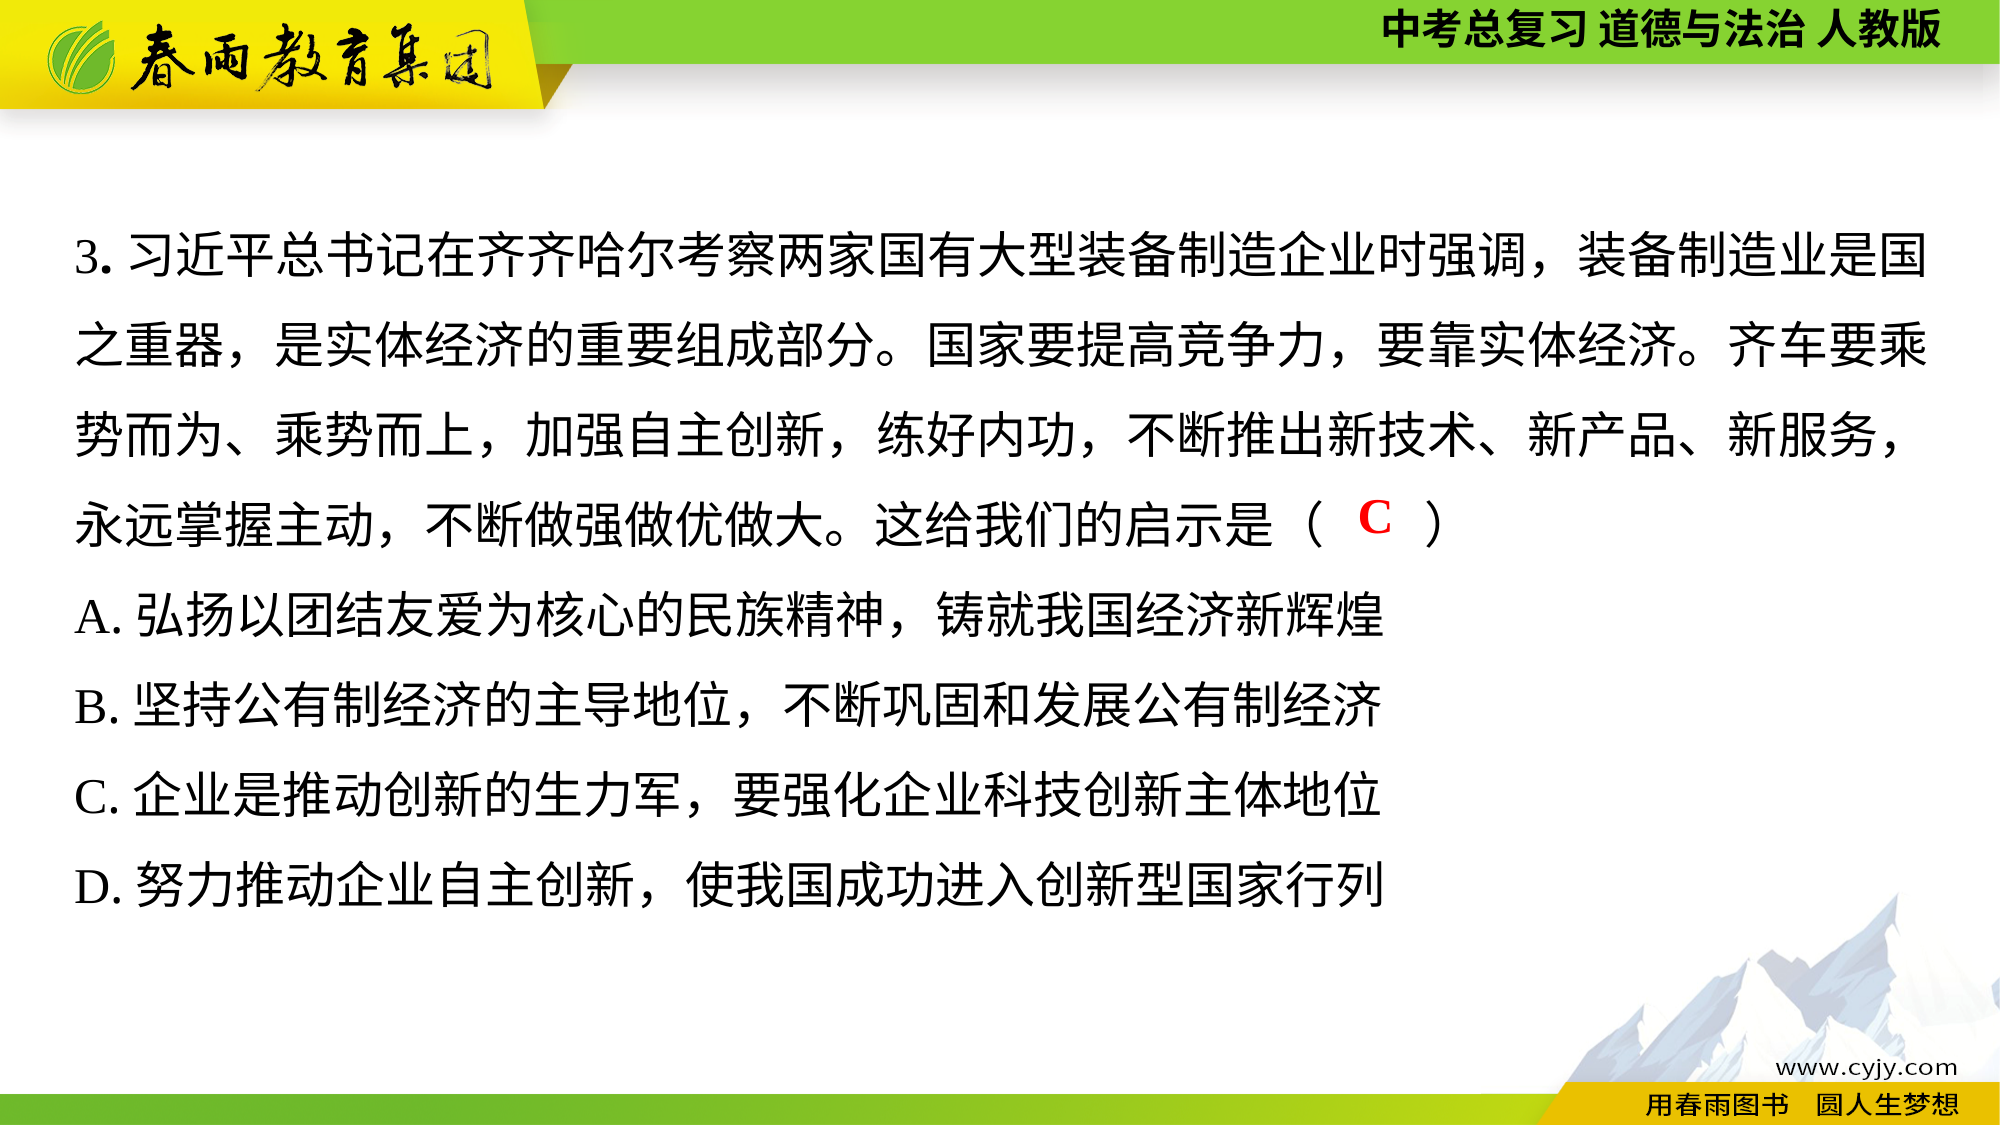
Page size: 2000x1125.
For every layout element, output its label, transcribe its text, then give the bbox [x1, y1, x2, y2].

picture [0, 0, 2000, 1125]
text_box C [1342, 475, 1409, 551]
list 3.习近平总书记在齐齐哈尔考察两家国有大型装备制造企业时强调，装备制造业是国之重器，是实体经济的重要组成部分。国家要提高竞争力，要靠实体经济。齐车要乘势而为、乘势而上，加强自主创新，练好内功，不断推出新技术、新产品、新服务，永远掌握主动，不断做强做优做大。这给我们的启示是（ ） A.弘扬以团结友爱为核心的民族精神，铸就我国经济新辉煌 B.坚持公有制经济的主导地位，不断巩固和发展公有制经济 C.企业是推动创新的生力军，要强化企业科技创新主体地位 D.努力推动企业自主创新，使我国成功进入创新型国家行列 [59, 186, 1944, 917]
